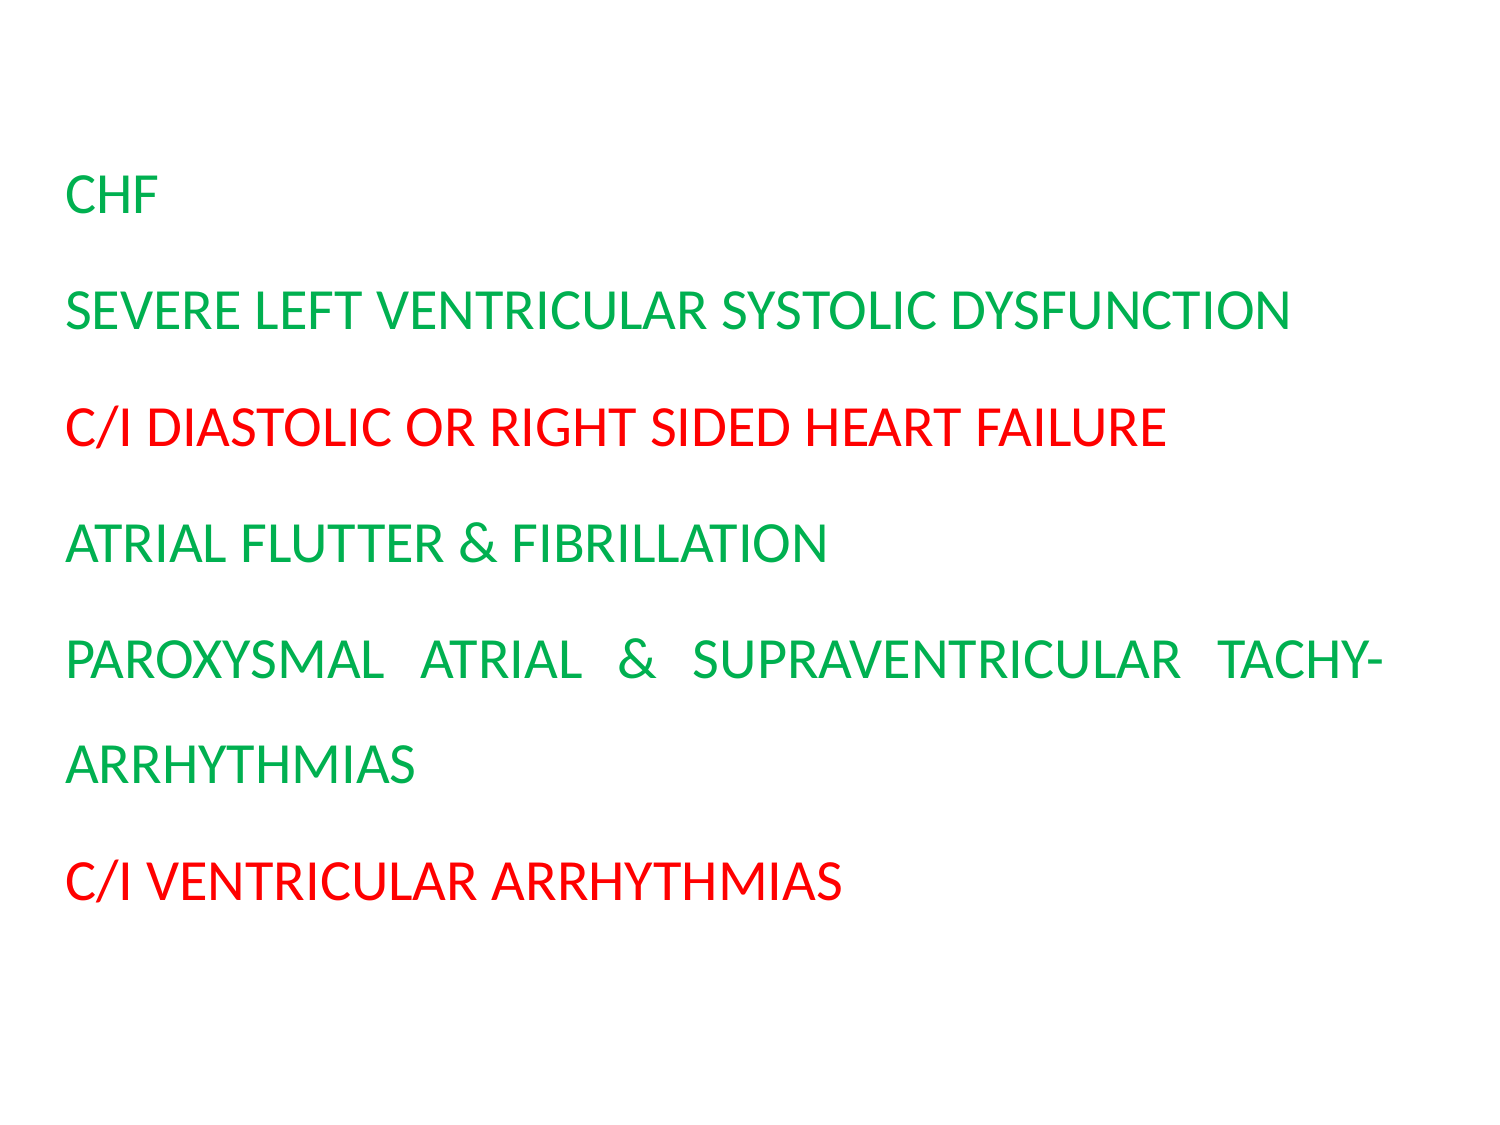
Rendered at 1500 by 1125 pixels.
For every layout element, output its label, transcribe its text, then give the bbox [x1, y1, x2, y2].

list CHF SEVERE LEFT VENTRICULAR SYSTOLIC DYSFUNCTION C/I DIASTOLIC OR RIGHT SIDED HEART FAILURE ATRIAL FLUTTER & FIBRILLATION PAROXYSMAL ATRIAL & SUPRAVENTRICULAR TACHY-ARRHYTHMIAS C/I VENTRICULAR ARRHYTHMIAS [50, 112, 1400, 1025]
